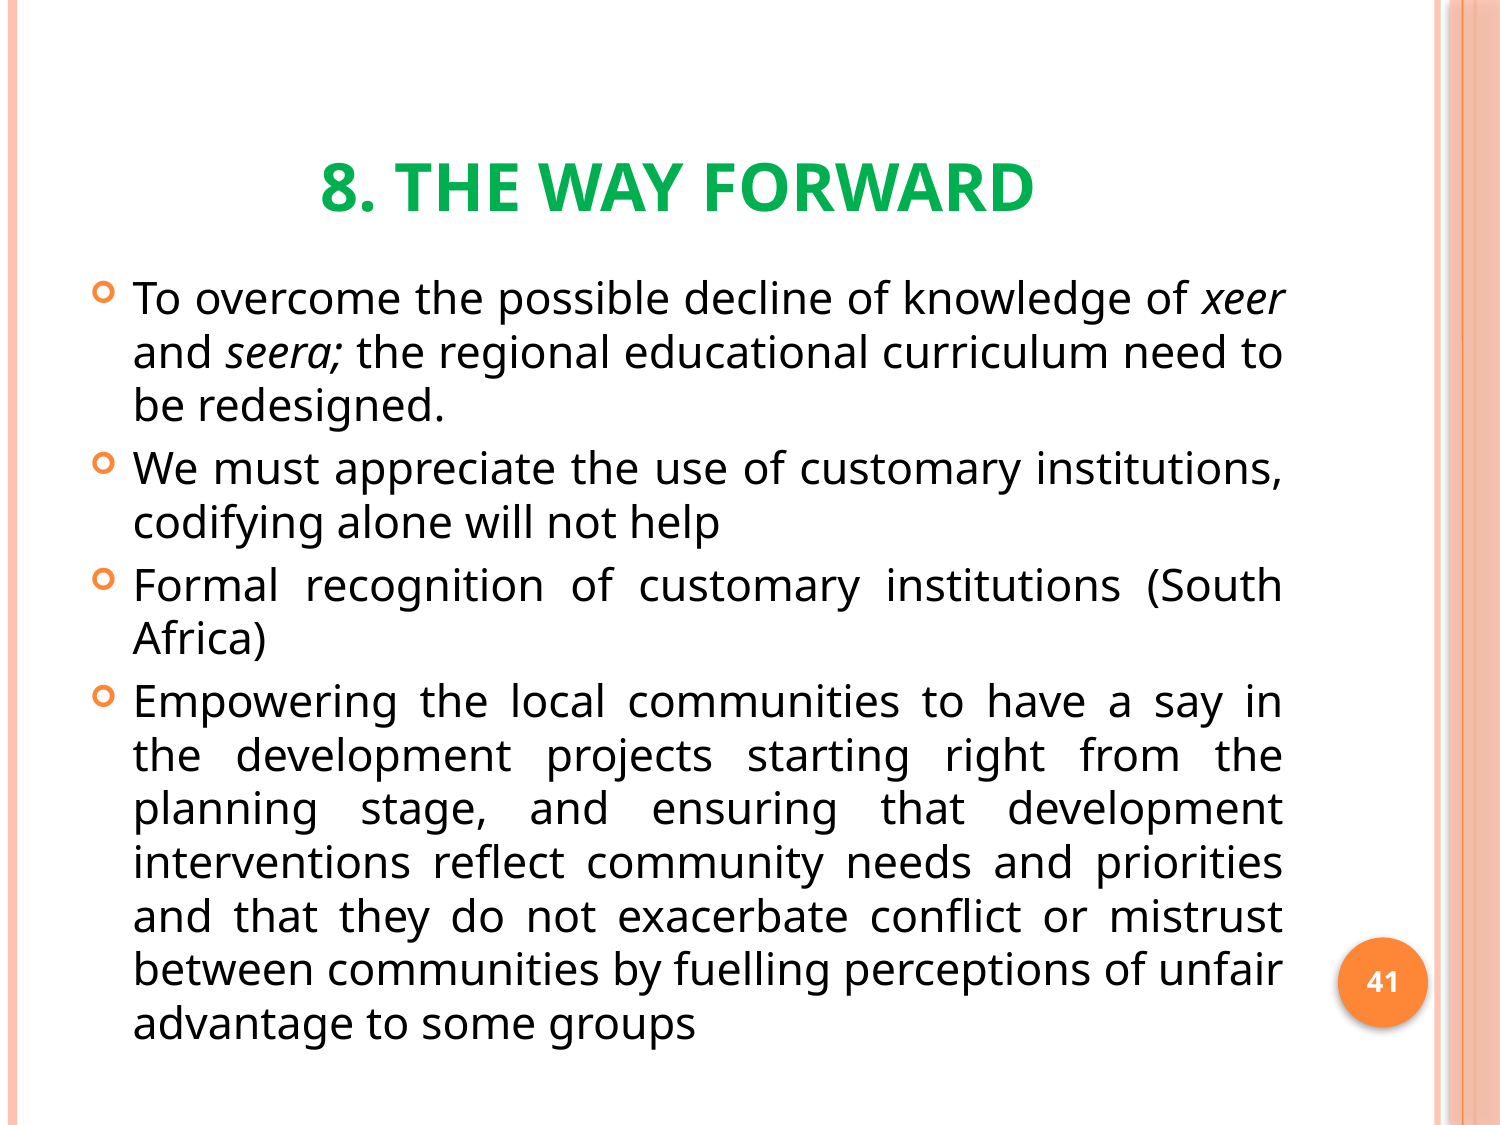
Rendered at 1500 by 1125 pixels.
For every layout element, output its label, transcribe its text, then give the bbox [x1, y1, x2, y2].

list To overcome the possible decline of knowledge of xeer and seera; the regional educational curriculum need to be redesigned. We must appreciate the use of customary institutions, codifying alone will not help Formal recognition of customary institutions (South Africa) Empowering the local communities to have a say in the development projects starting right from the planning stage, and ensuring that development interventions reflect community needs and priorities and that they do not exacerbate conflict or mistrust between communities by fuelling perceptions of unfair advantage to some groups [75, 262, 1300, 1062]
title 8. The Way Forward [75, 45, 1300, 233]
slide_number 41 [1333, 940, 1434, 1027]
